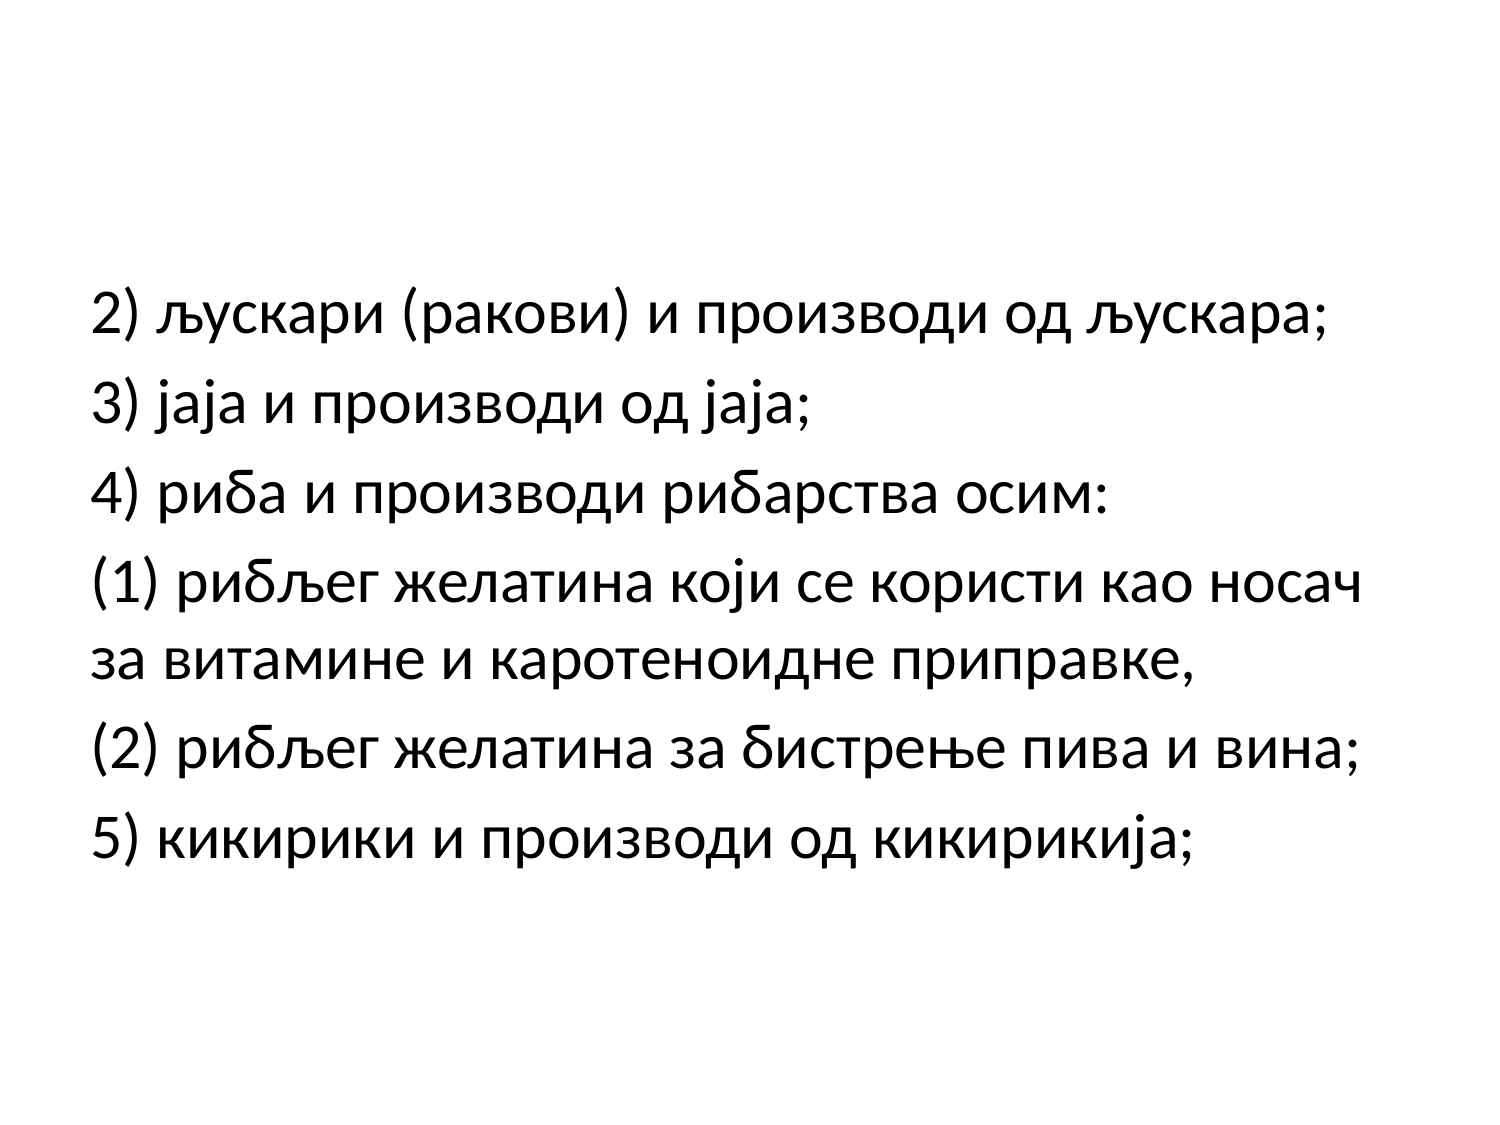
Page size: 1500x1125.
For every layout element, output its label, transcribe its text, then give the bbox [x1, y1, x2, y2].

list 2) љускари (ракови) и производи од љускара; 3) јаја и производи од јаја; 4) риба и производи рибарства осим: (1) рибљег желатина који се користи као носач за витамине и каротеноидне приправке, (2) рибљег желатина за бистрење пива и вина; 5) кикирики и производи од кикирикија; [75, 262, 1425, 1005]
